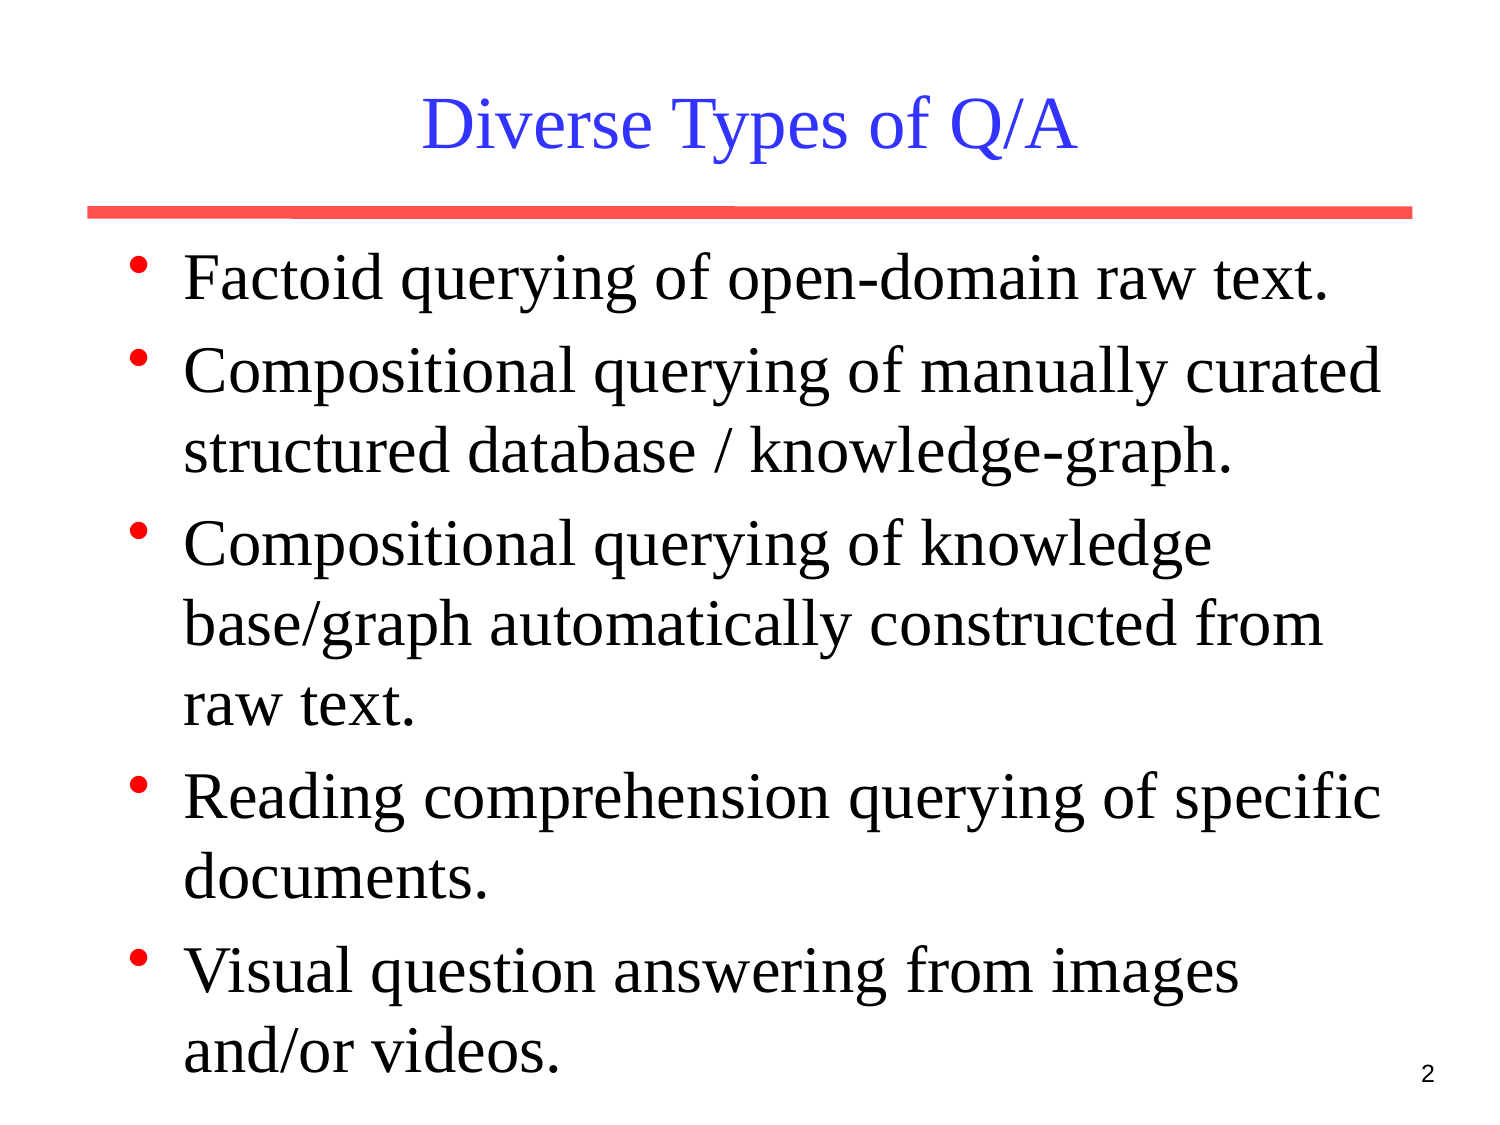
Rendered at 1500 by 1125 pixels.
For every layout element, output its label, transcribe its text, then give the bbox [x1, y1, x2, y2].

slide_number 2 [1137, 1050, 1450, 1125]
list Factoid querying of open-domain raw text. Compositional querying of manually curated structured database / knowledge-graph. Compositional querying of knowledge base/graph automatically constructed from raw text. Reading comprehension querying of specific documents. Visual question answering from images and/or videos. [112, 224, 1425, 994]
title Diverse Types of Q/A [112, 37, 1388, 200]
